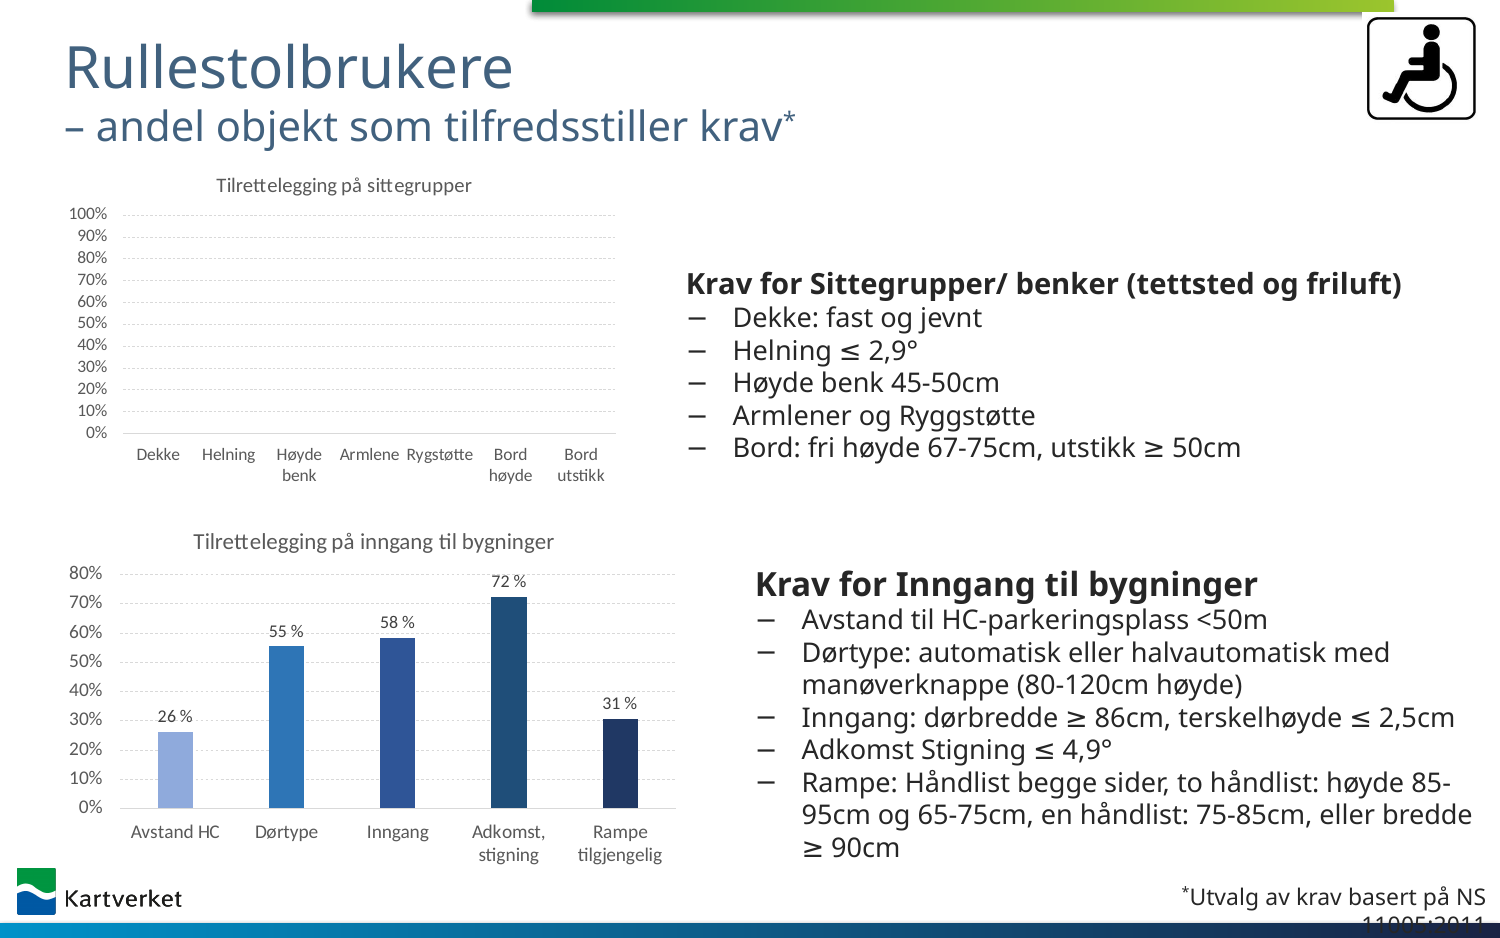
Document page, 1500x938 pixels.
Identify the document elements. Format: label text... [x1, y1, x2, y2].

text_box Krav for Sittegrupper/ benker (tettsted og friluft) Dekke: fast og jevnt Helning ≤ 2,9° Høyde benk 45-50cm Armlener og Ryggstøtte Bord: fri høyde 67-75cm, utstikk ≥ 50cm [670, 258, 1418, 471]
text_box Rullestolbrukere – andel objekt som tilfredsstiller krav* [49, 25, 1431, 158]
text_box *Utvalg av krav basert på NS 11005:2011 [1068, 873, 1500, 938]
picture [1362, 12, 1481, 126]
picture [62, 166, 626, 492]
picture [62, 520, 687, 874]
text_box Krav for Inngang til bygninger Avstand til HC-parkeringsplass <50m Dørtype: automatisk eller halvautomatisk med manøverknappe (80-120cm høyde) Inngang: dørbredde ≥ 86cm, terskelhøyde ≤ 2,5cm Adkomst Stigning ≤ 4,9° Rampe: Håndlist begge sider, to håndlist: høyde 85-95cm og 65-75cm, en håndlist: 75-85cm, eller bredde ≥ 90cm [740, 555, 1491, 870]
